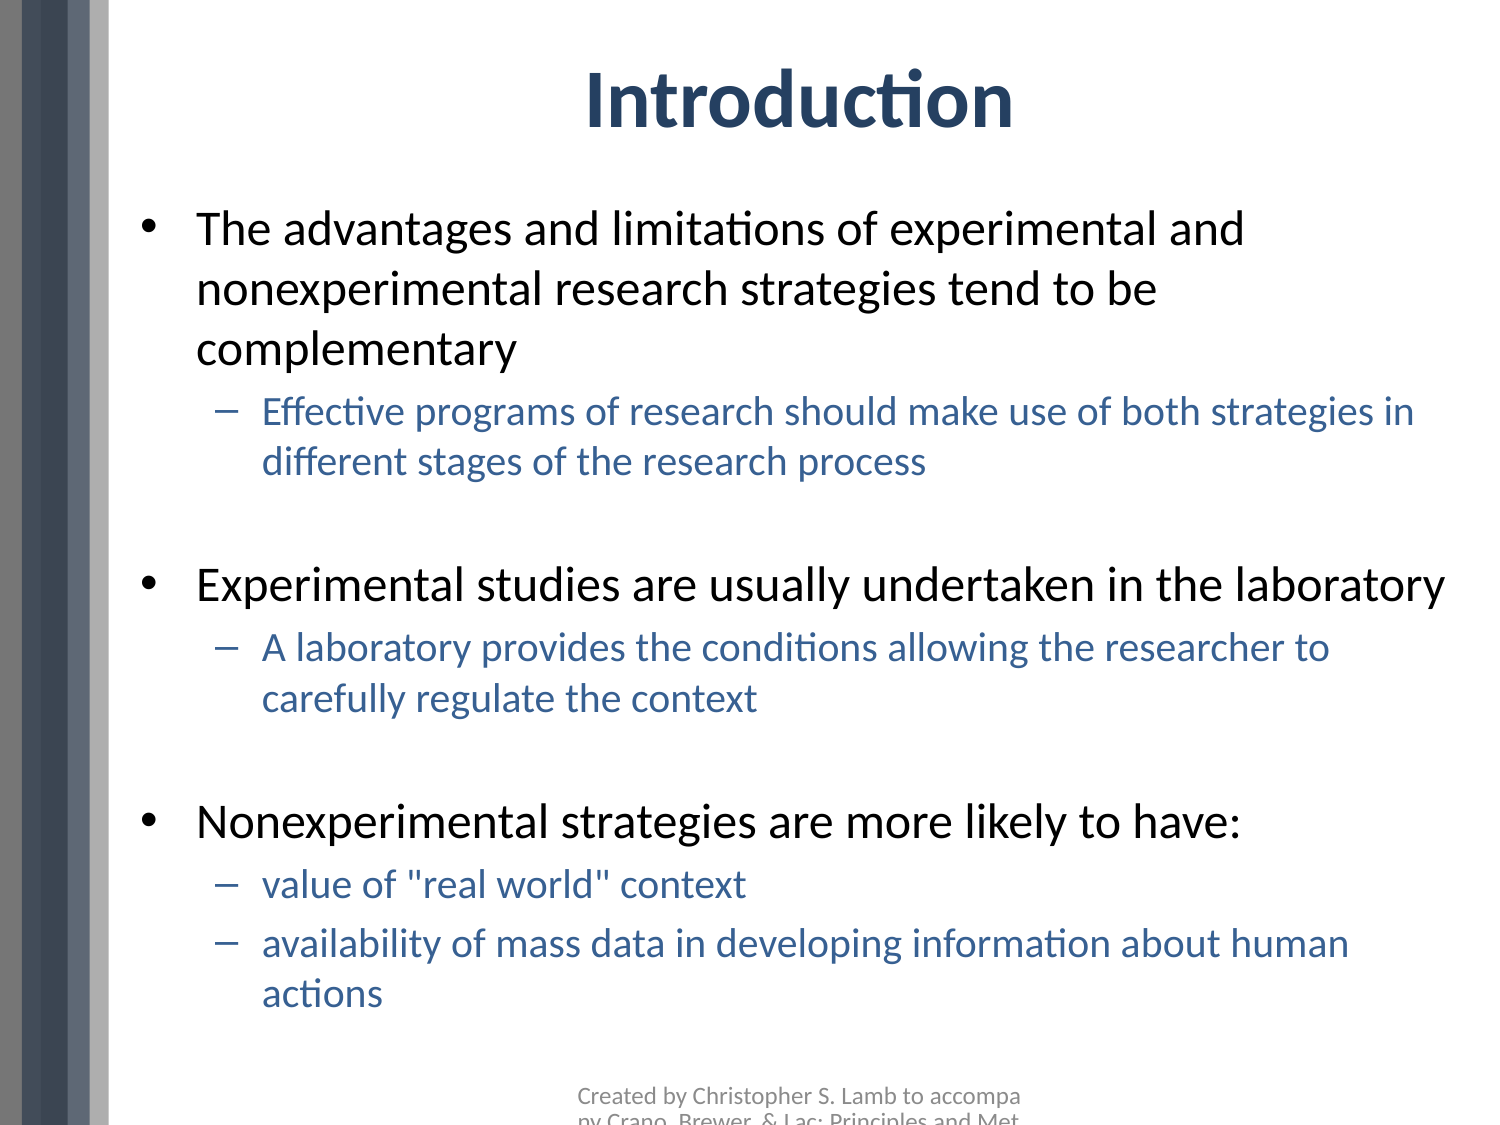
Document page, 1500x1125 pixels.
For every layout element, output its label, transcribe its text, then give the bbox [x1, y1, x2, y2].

footer Created by Christopher S. Lamb to accompany Crano, Brewer, & Lac: Principles and Methods of Social Research, 3rd Edition, 2015, Routledge/Taylor & Francis [562, 1065, 1038, 1125]
title Introduction [125, 0, 1475, 187]
list The advantages and limitations of experimental and nonexperimental research strategies tend to be complementary Effective programs of research should make use of both strategies in different stages of the research process Experimental studies are usually undertaken in the laboratory A laboratory provides the conditions allowing the researcher to carefully regulate the context Nonexperimental strategies are more likely to have: value of "real world" context availability of mass data in developing information about human actions [125, 187, 1475, 1025]
